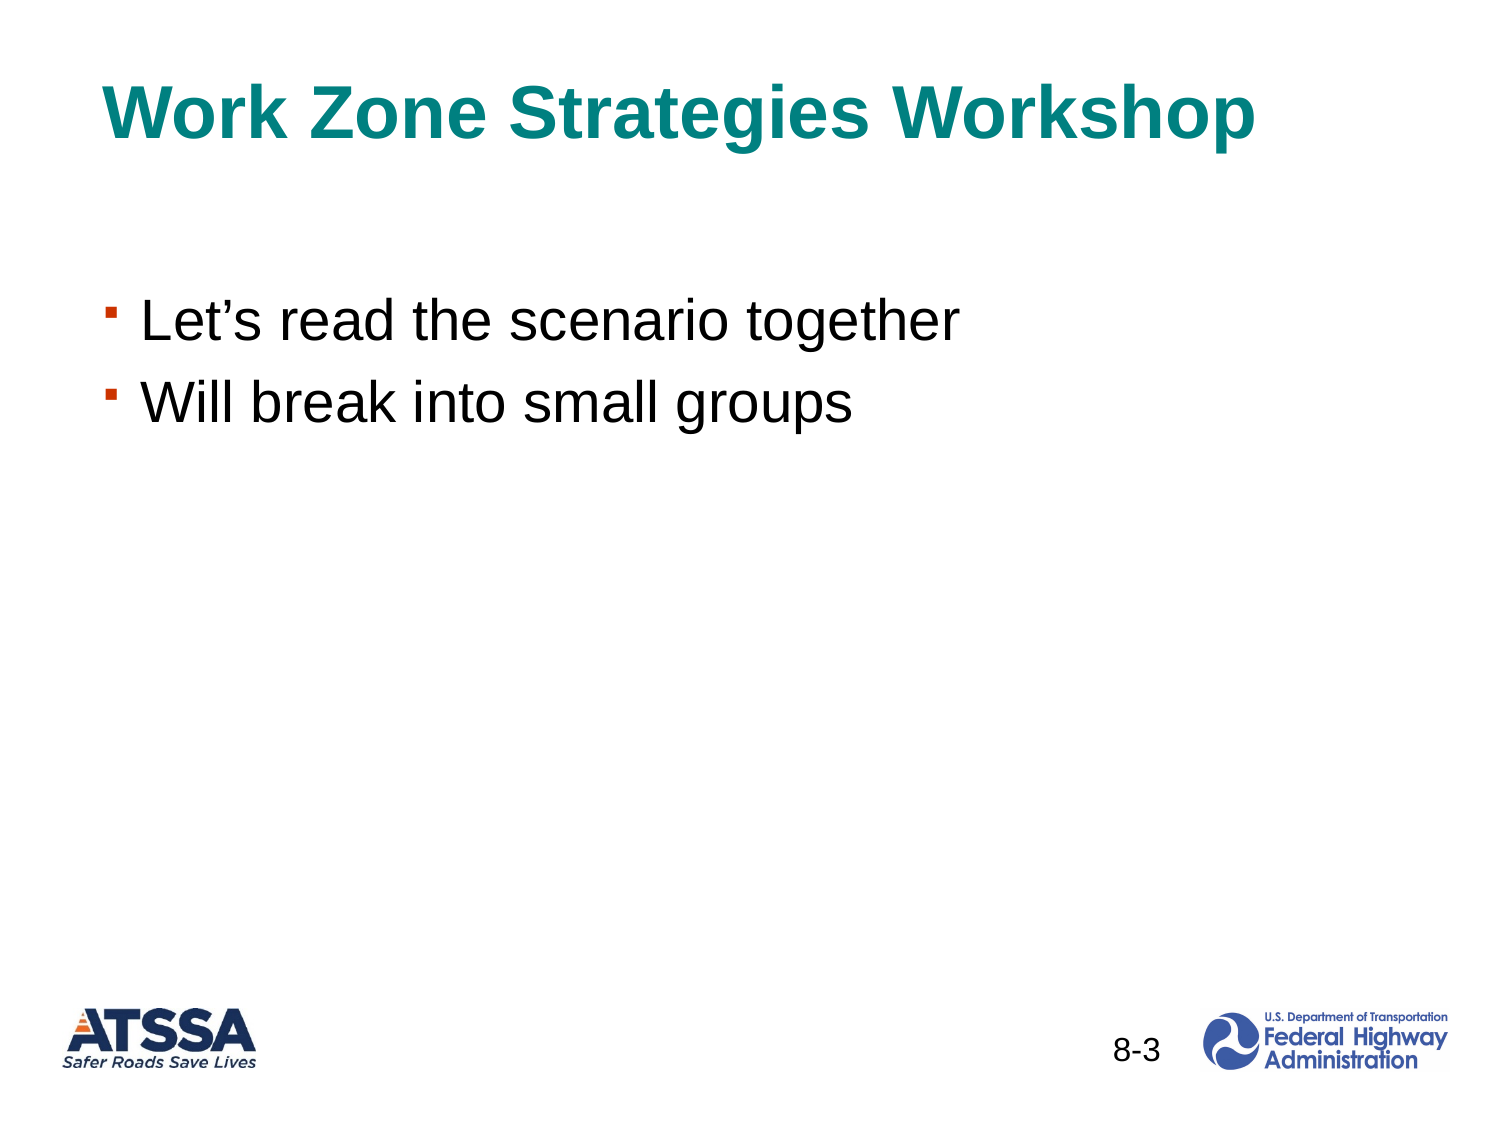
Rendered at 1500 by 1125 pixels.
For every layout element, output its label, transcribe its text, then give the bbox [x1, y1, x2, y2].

picture [1200, 1013, 1450, 1072]
list Let’s read the scenario together Will break into small groups [87, 274, 1451, 1013]
picture [62, 1008, 256, 1068]
title Work Zone Strategies Workshop [87, 0, 1500, 218]
